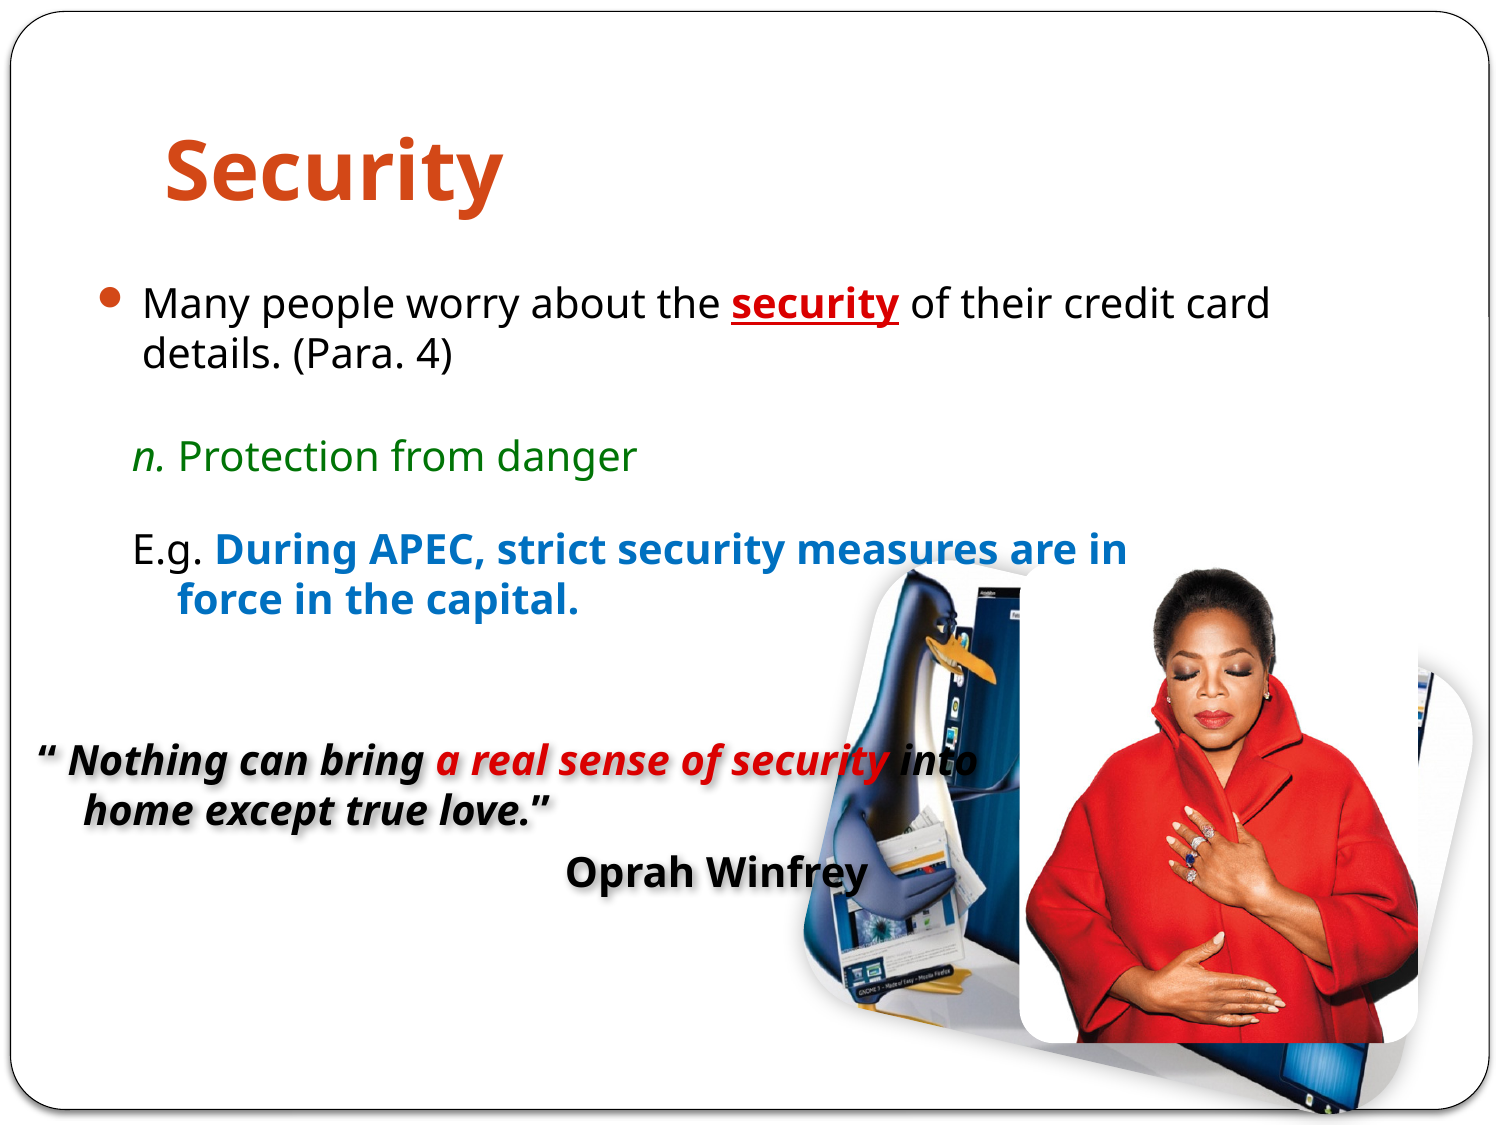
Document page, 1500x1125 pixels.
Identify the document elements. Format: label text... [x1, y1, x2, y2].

list Many people worry about the security of their credit card details. (Para. 4) [82, 269, 1357, 434]
text_box E.g. During APEC, strict security measures are in force in the capital. [117, 515, 1219, 724]
picture [803, 562, 1473, 1115]
text_box “ Nothing can bring a real sense of security into home except true love.” Oprah Winfrey [23, 726, 826, 926]
text_box n. Protection from danger [117, 421, 809, 515]
title Security [150, 45, 1425, 233]
